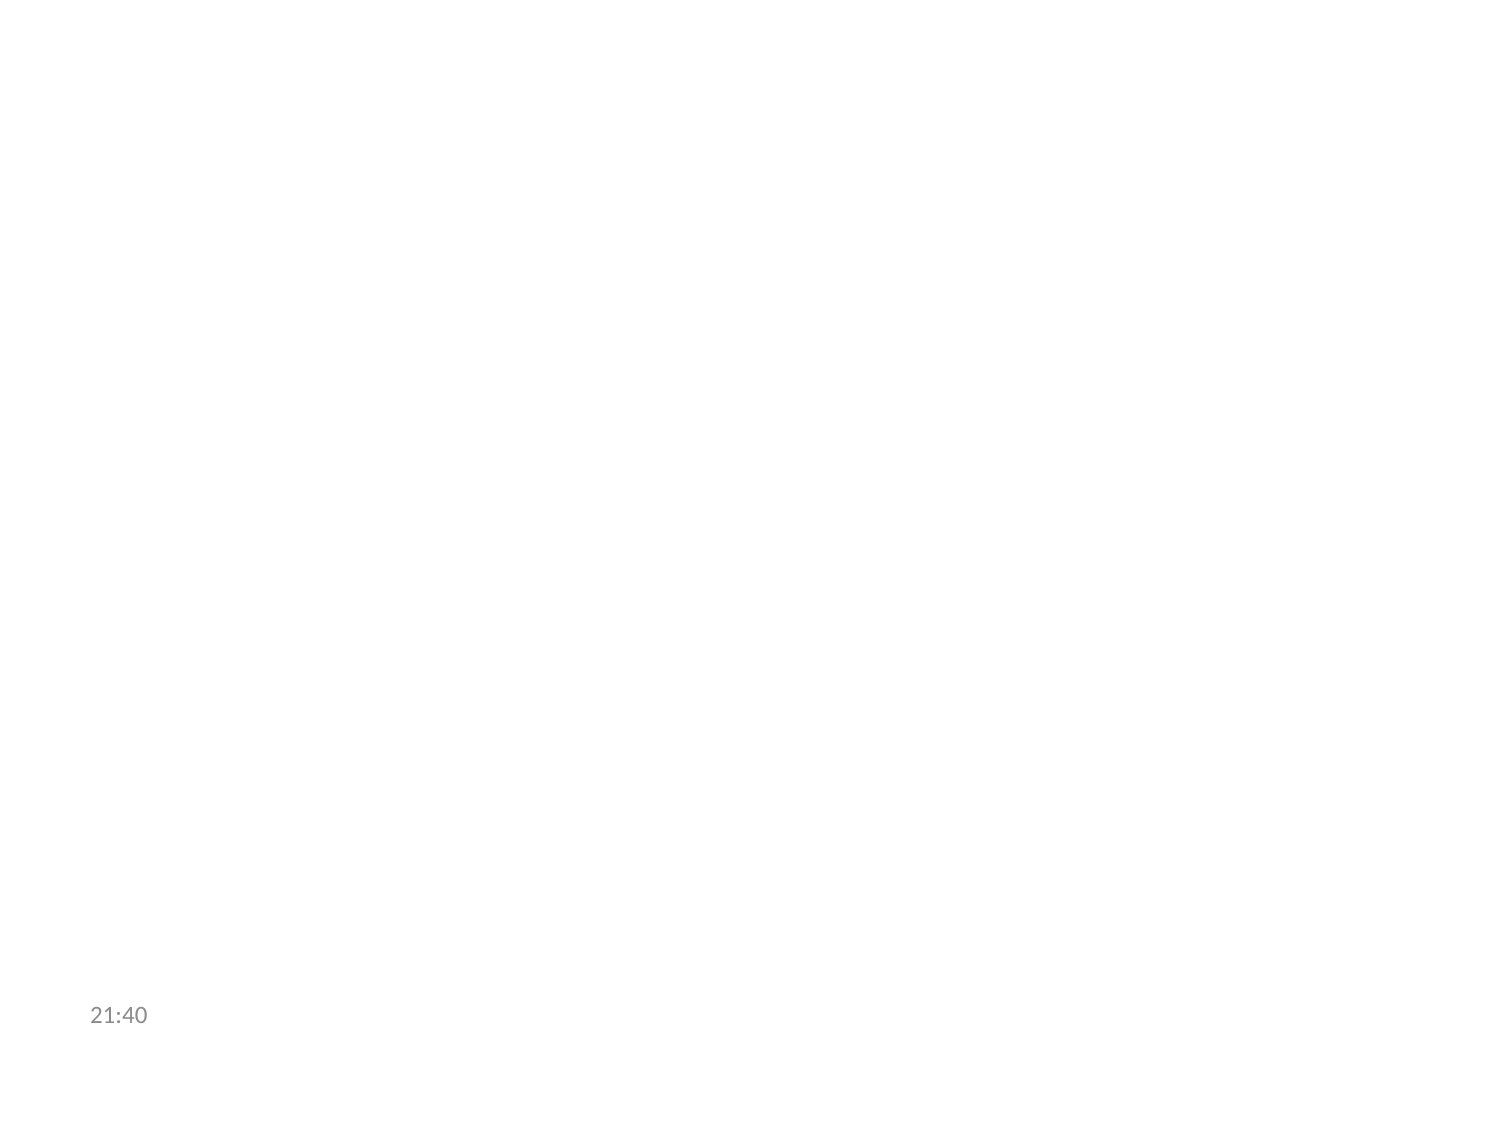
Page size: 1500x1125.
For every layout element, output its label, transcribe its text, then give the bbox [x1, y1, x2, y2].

text_box 15:35 [75, 983, 425, 1044]
